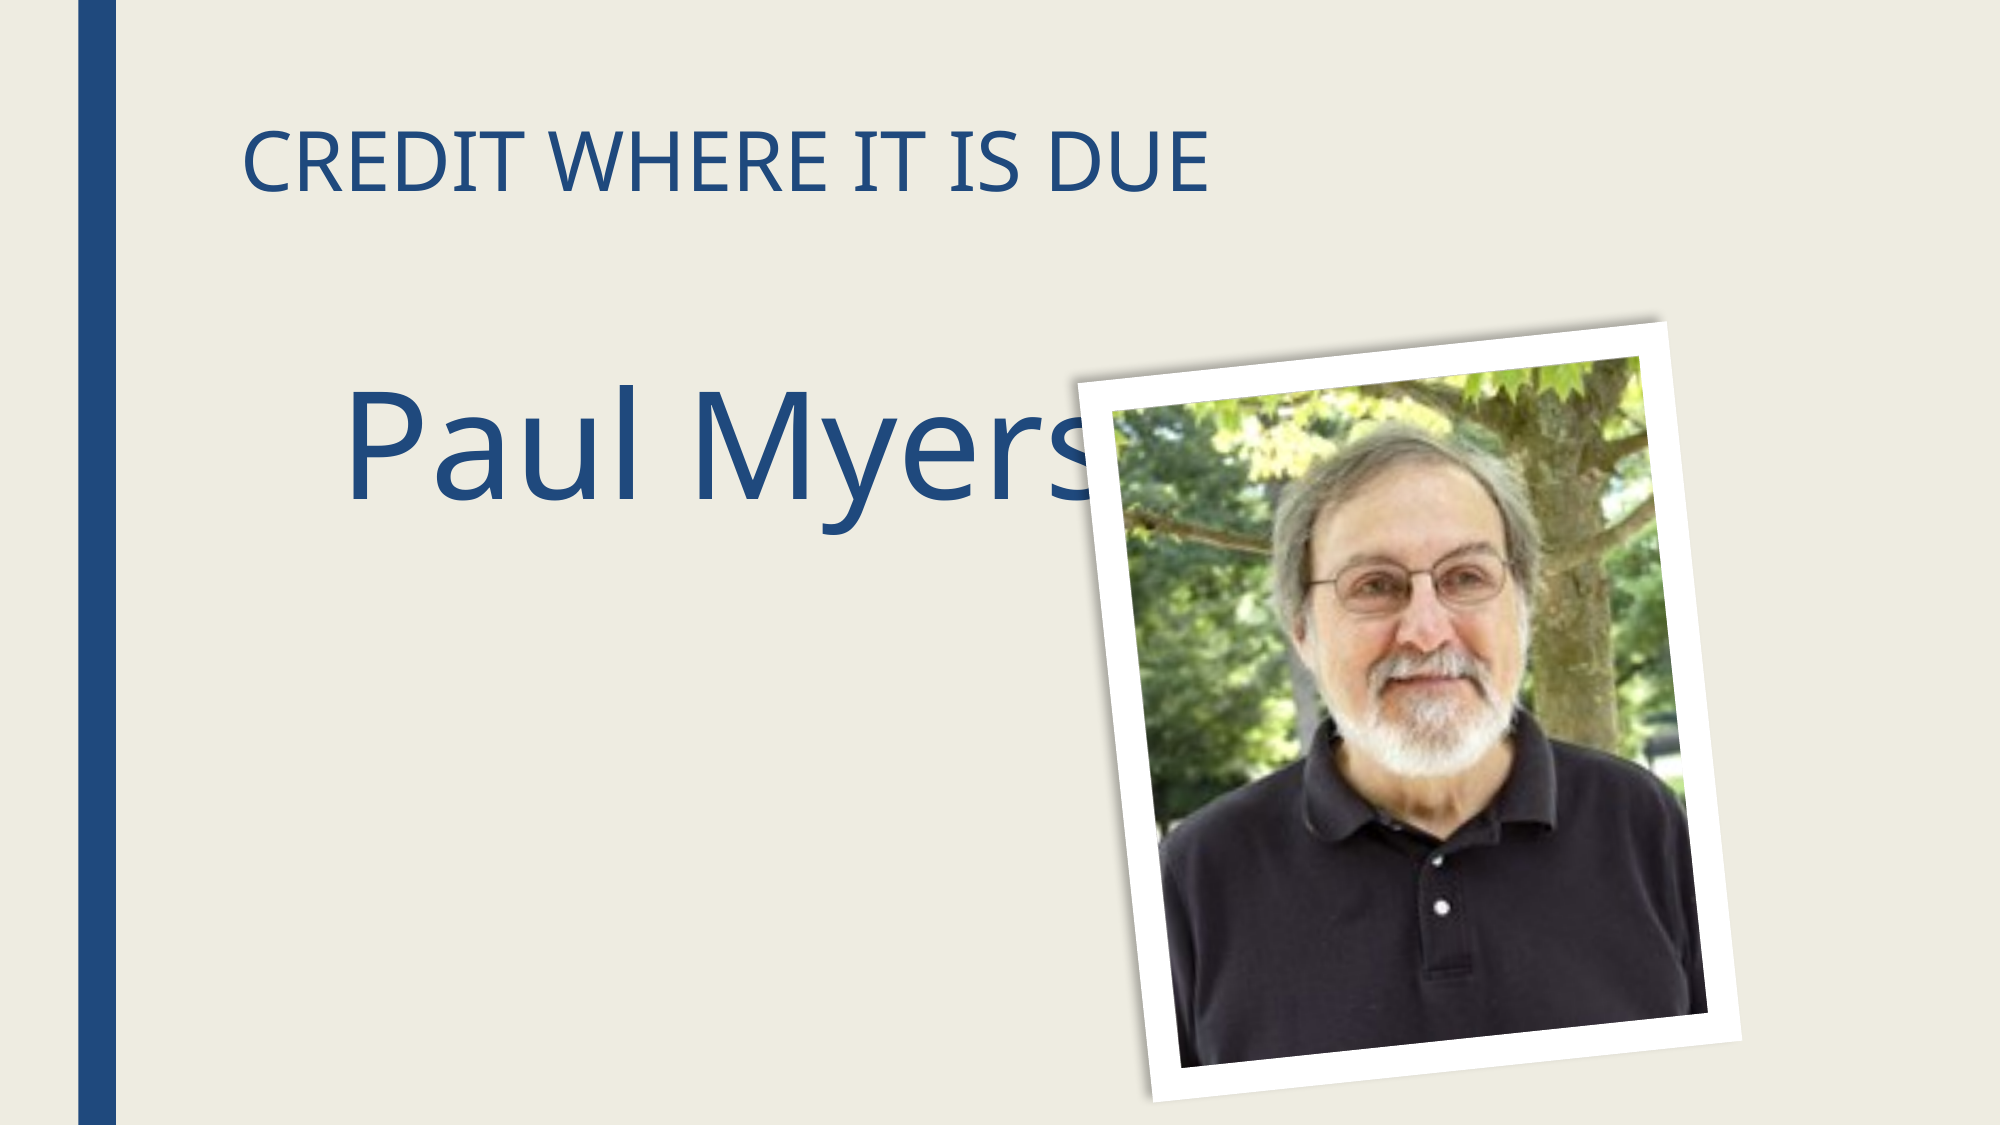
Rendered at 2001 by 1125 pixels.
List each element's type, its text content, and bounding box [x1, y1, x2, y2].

text_box Paul Myers [324, 356, 1146, 600]
title CREDIT WHERE IT IS DUE [225, 112, 1800, 357]
picture [1113, 357, 1707, 1067]
